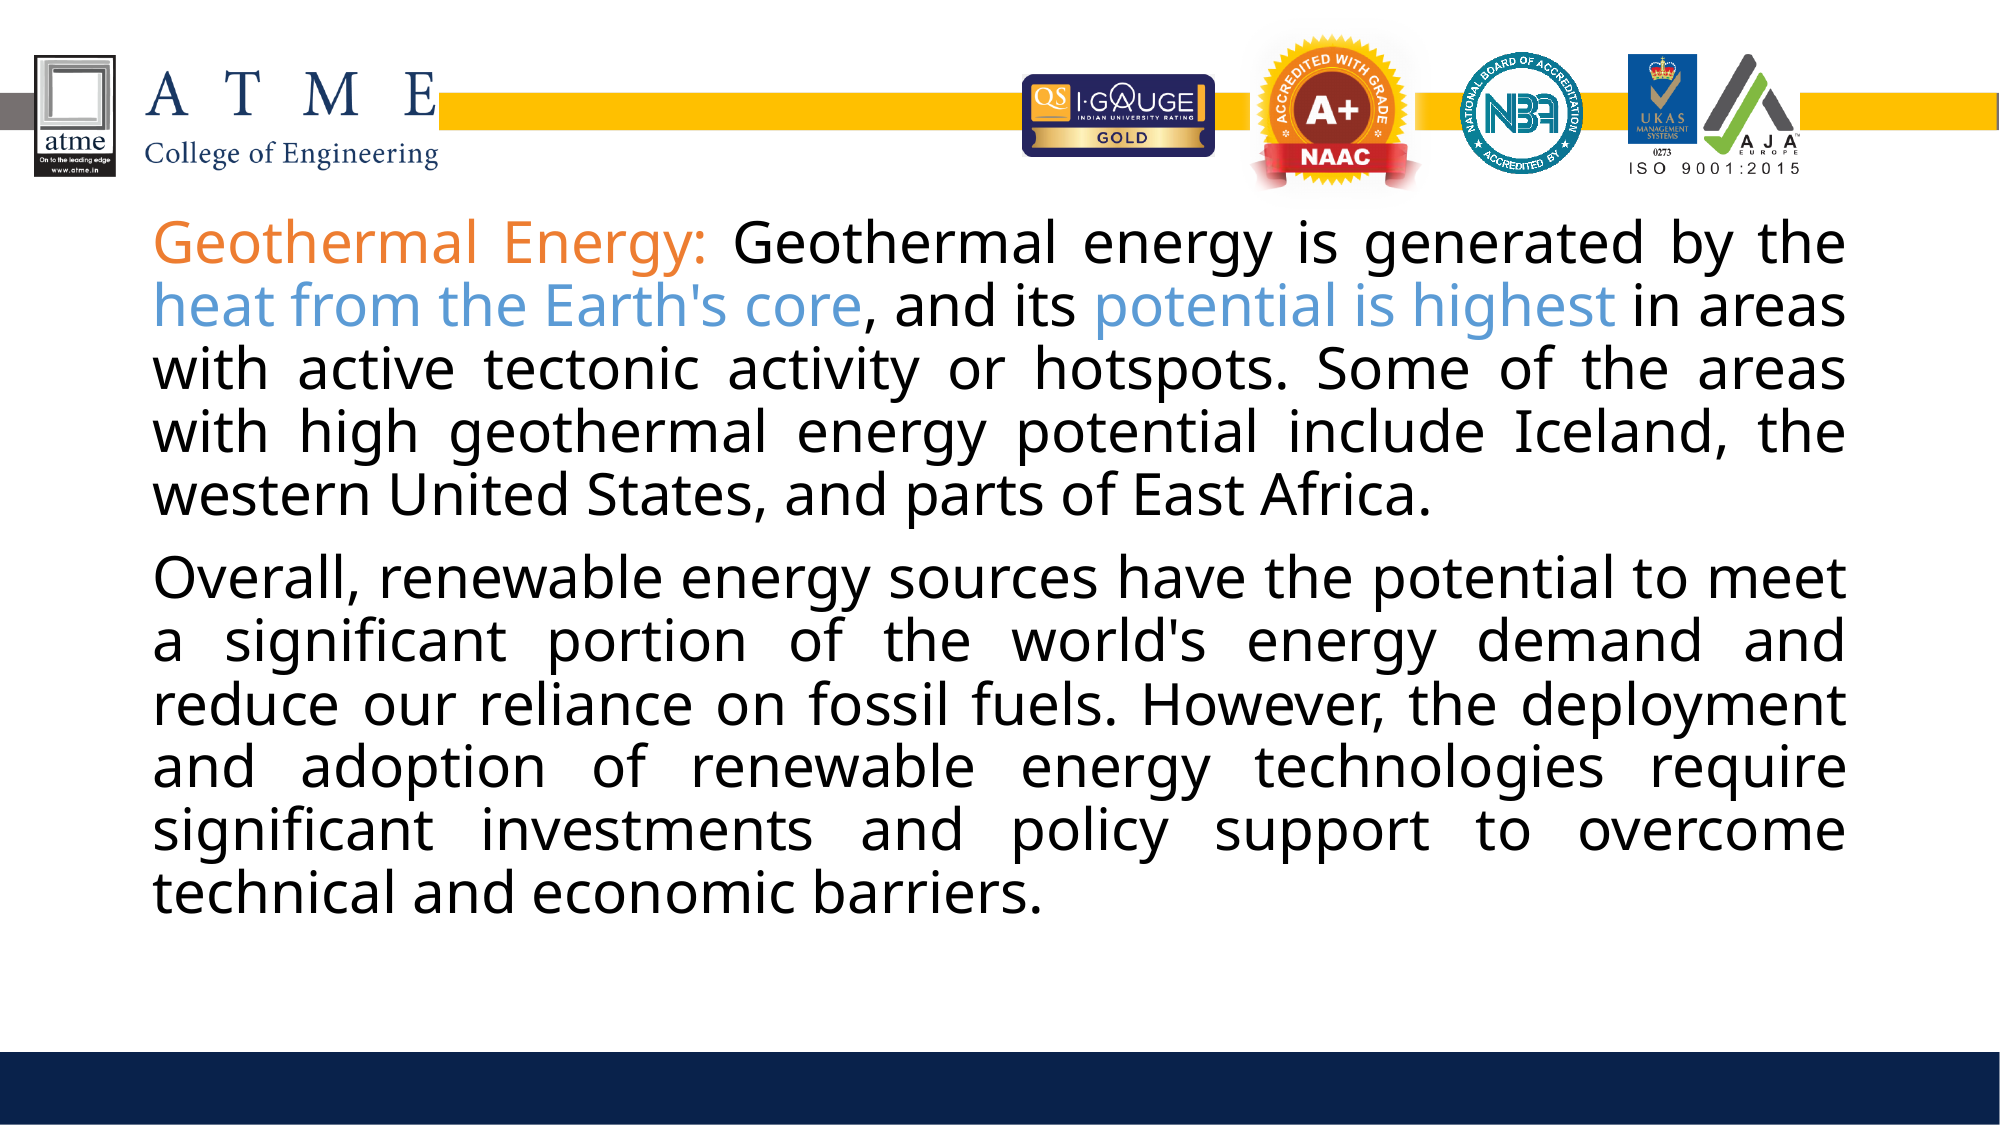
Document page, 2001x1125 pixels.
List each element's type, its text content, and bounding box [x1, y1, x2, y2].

picture [1250, 43, 1415, 180]
picture [1628, 52, 1800, 174]
list Geothermal Energy: Geothermal energy is generated by the heat from the Earth's core, and its potential is highest in areas with active tectonic activity or hotspots. Some of the areas with high geothermal energy potential include Iceland, the western United States, and parts of East Africa. Overall, renewable energy sources have the potential to meet a significant portion of the world's energy demand and reduce our reliance on fossil fuels. However, the deployment and adoption of renewable energy technologies require significant investments and policy support to overcome technical and economic barriers. [137, 205, 1863, 920]
picture [1460, 52, 1583, 174]
picture [34, 55, 439, 177]
picture [1022, 74, 1215, 157]
picture [0, 1052, 2000, 1125]
